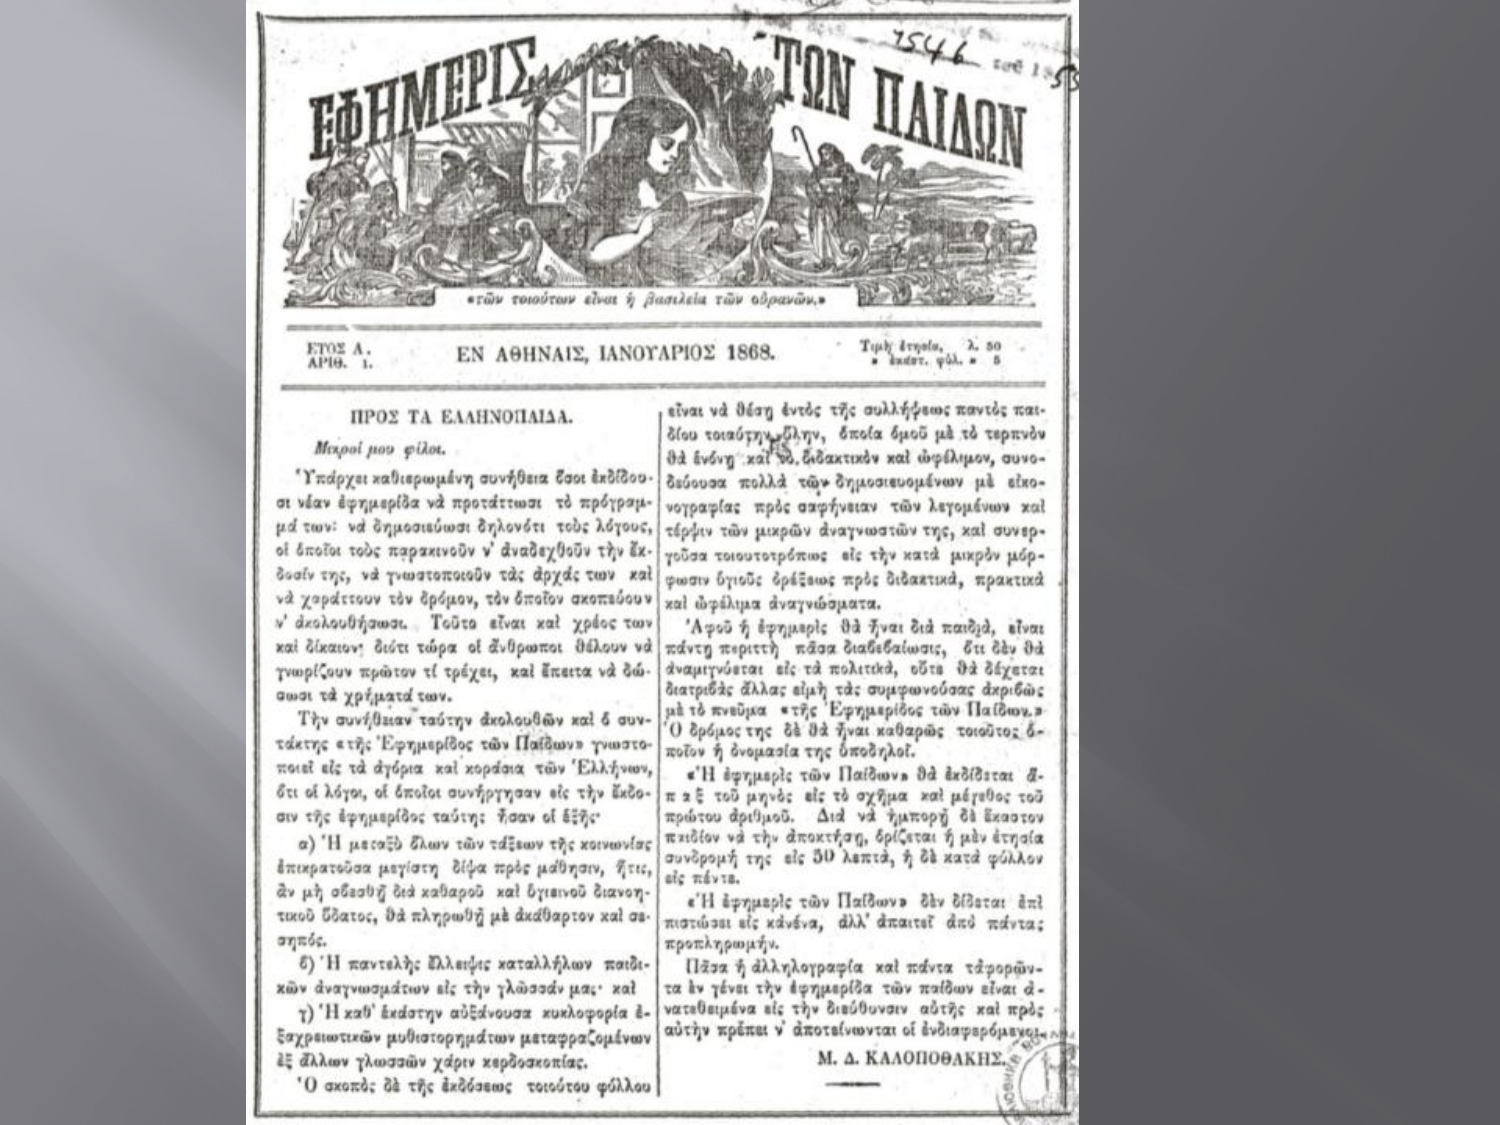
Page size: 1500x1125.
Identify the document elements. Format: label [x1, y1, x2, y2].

list [245, 0, 1079, 1125]
